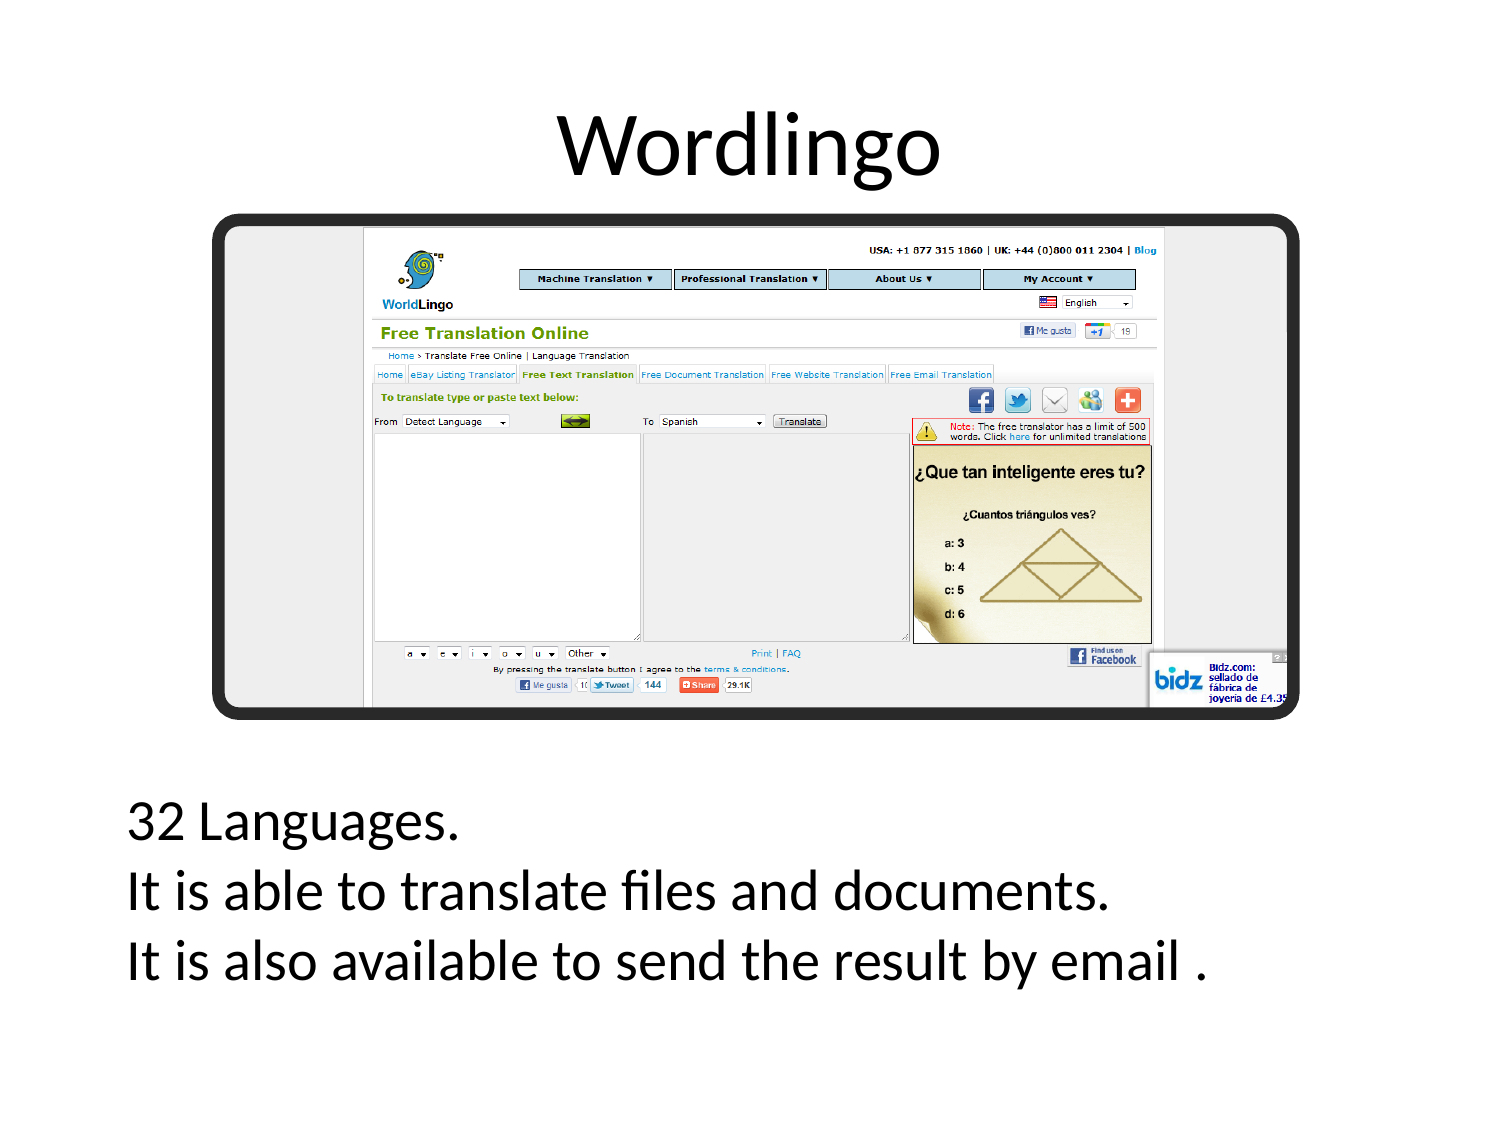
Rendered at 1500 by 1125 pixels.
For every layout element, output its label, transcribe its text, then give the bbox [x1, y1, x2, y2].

title Wordlingo [75, 45, 1425, 233]
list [218, 219, 1294, 714]
text_box 32 Languages. It is able to translate files and documents. It is also available to send the result by email . [112, 775, 1376, 1000]
